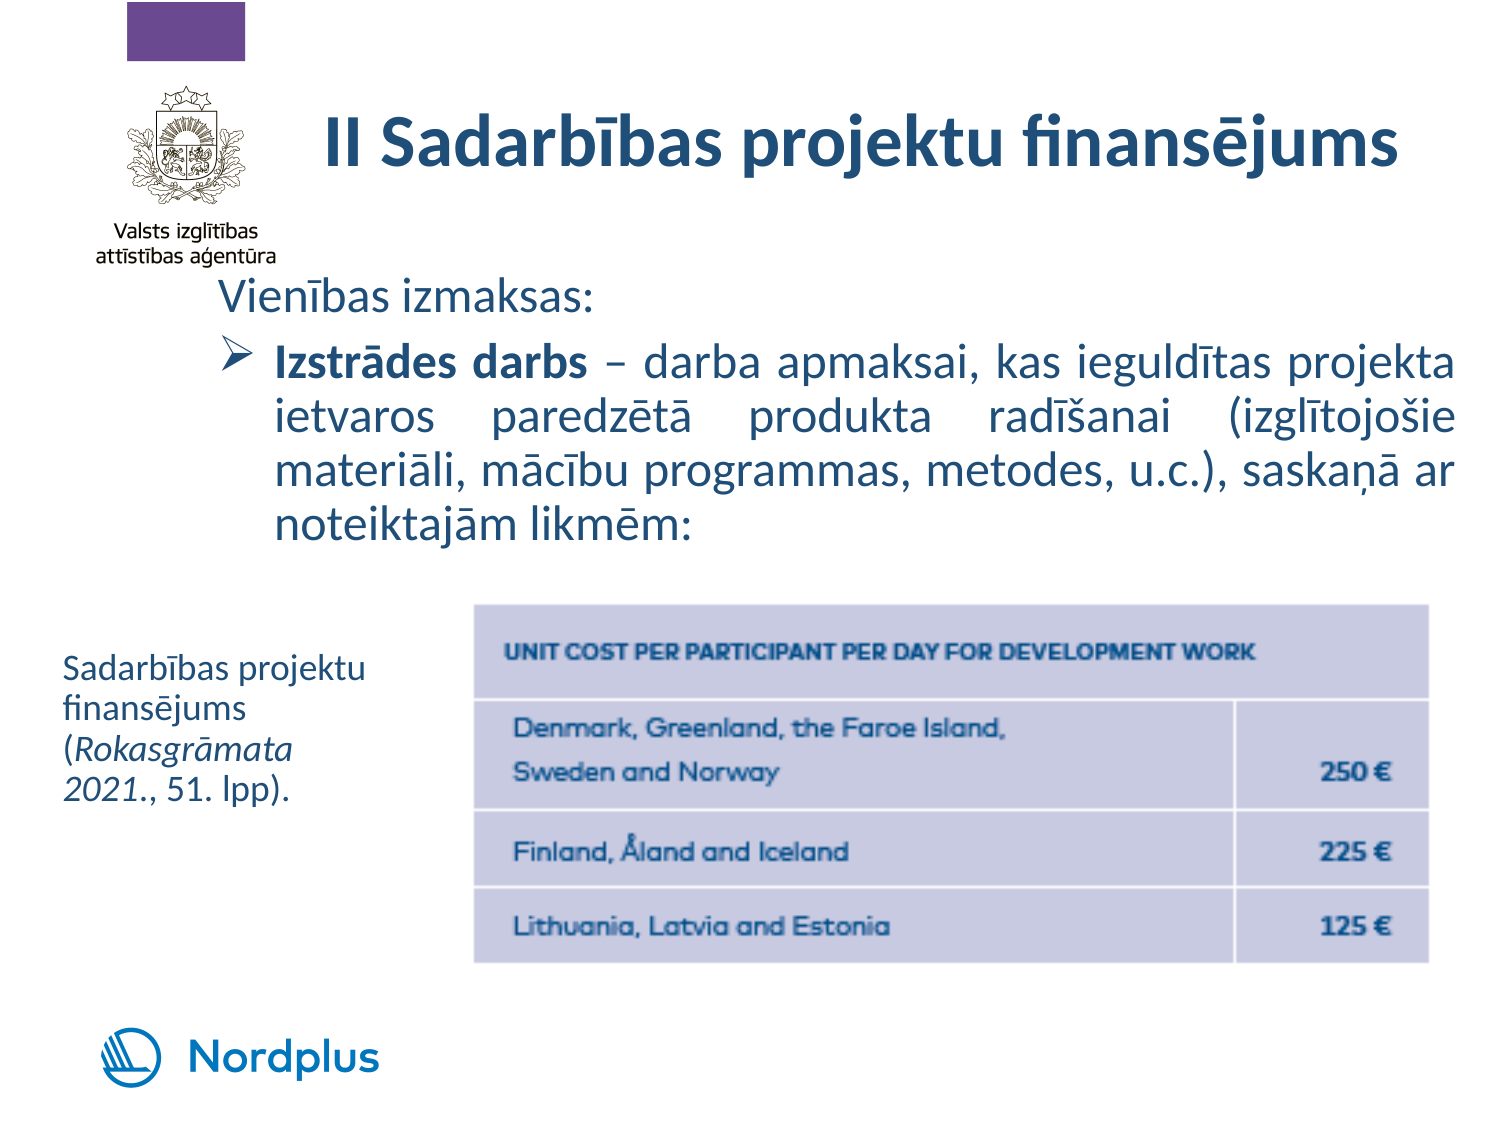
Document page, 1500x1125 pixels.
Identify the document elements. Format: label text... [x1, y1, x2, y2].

title [103, 59, 1397, 278]
text_box Sadarbības projektu finansējums (Rokasgrāmata 2021., 51. lpp). [48, 640, 390, 817]
text_box II Sadarbības projektu finansējums [290, 83, 1435, 189]
picture [0, 0, 1500, 1125]
list Vienības izmaksas: Izstrādes darbs – darba apmaksai, kas ieguldītas projekta ietvaros paredzētā produkta radīšanai (izglītojošie materiāli, mācību programmas, metodes, u.c.), saskaņā ar noteiktajām likmēm: [158, 261, 1472, 641]
